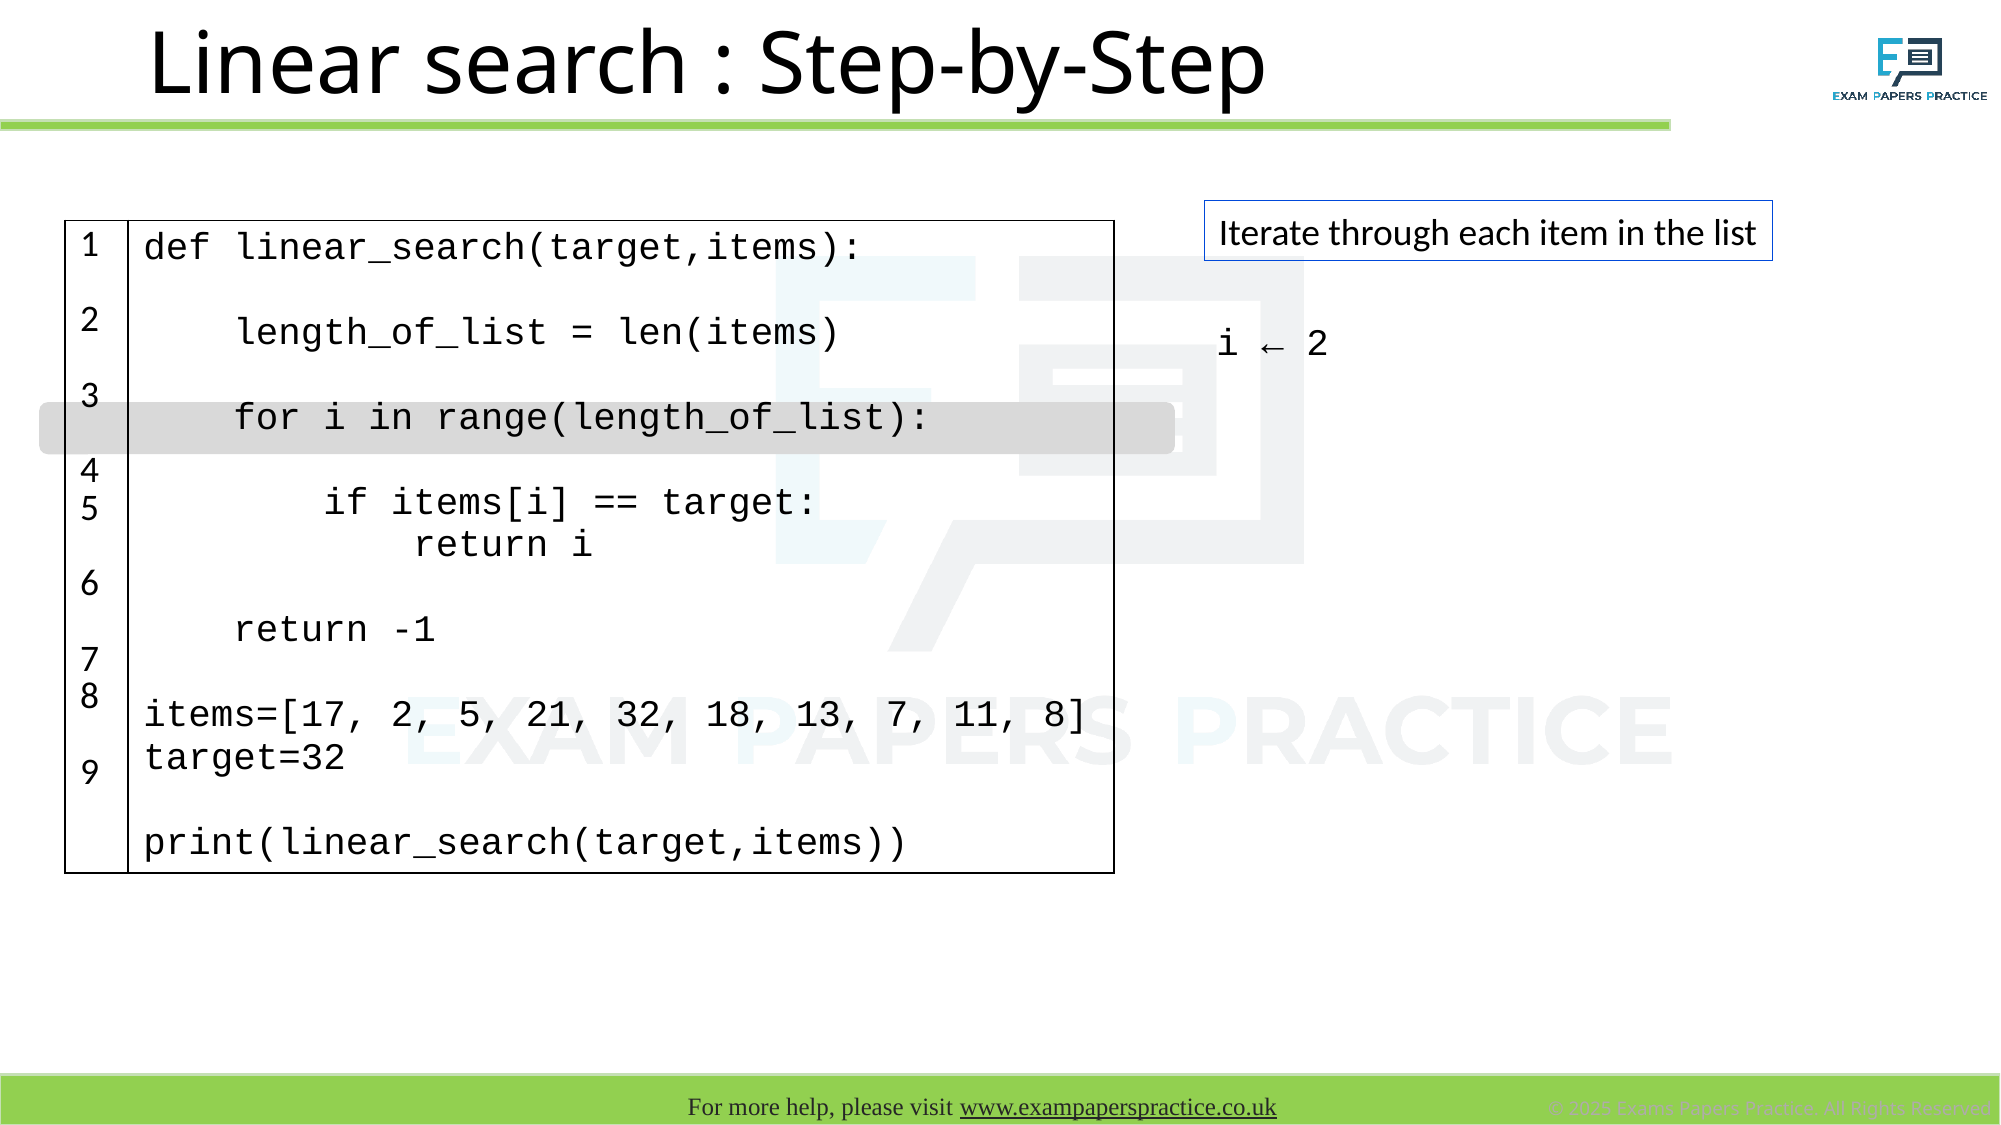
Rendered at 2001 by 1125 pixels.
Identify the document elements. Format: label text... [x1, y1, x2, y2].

text_box [1115, 401, 1176, 456]
text_box Iterate through each item in the list [1204, 200, 1773, 261]
table_header 1 2 3 4 5 6 7 8 9 [66, 221, 127, 872]
text_box [38, 401, 64, 456]
table_header def linear_search(target,items): length_of_list = len(items) for i in range(length_of_list): if items[i] == target: return i return -1 items=[17, 2, 5, 21, 32, 18, 13, 7, 11, 8] target=32 print(linear_search(target,items)) [129, 221, 1113, 872]
text_box i ← 2 [1201, 310, 1344, 371]
title Linear search : Step-by-Step [132, 11, 1858, 121]
